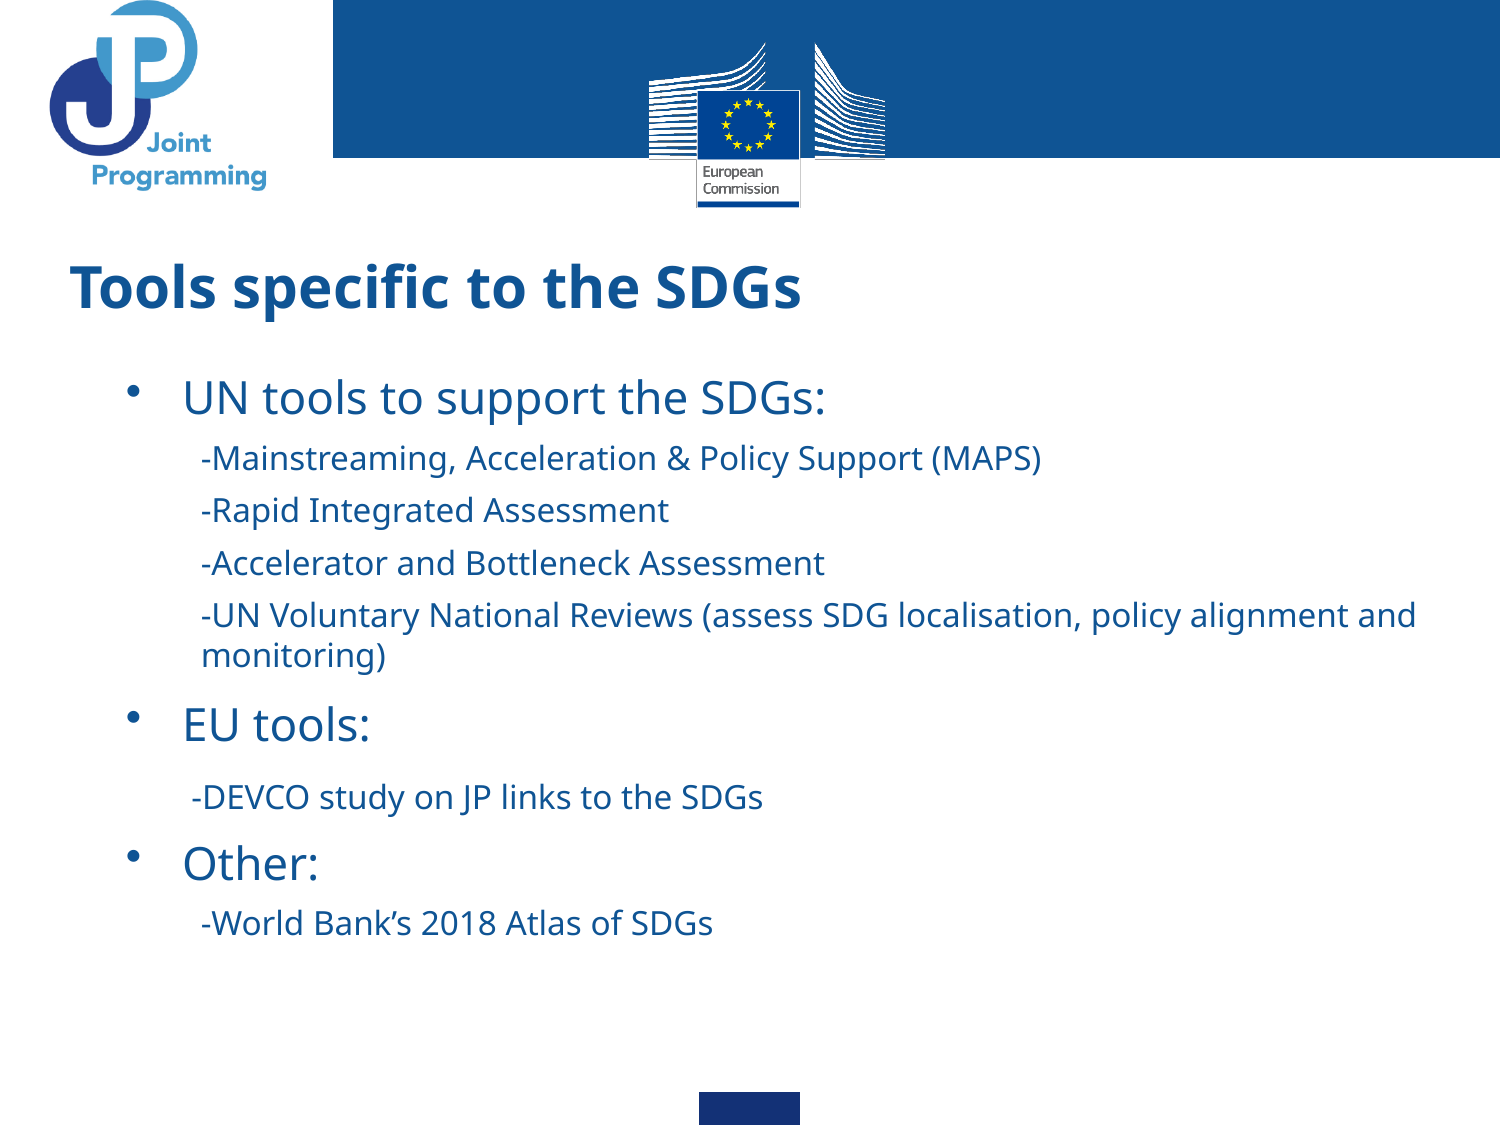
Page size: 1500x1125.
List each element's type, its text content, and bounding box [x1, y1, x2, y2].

list UN tools to support the SDGs: -Mainstreaming, Acceleration & Policy Support (MAPS) -Rapid Integrated Assessment -Accelerator and Bottleneck Assessment -UN Voluntary National Reviews (assess SDG localisation, policy alignment and monitoring) EU tools: -DEVCO study on JP links to the SDGs Other: -World Bank’s 2018 Atlas of SDGs [110, 361, 1459, 1024]
title Tools specific to the SDGs [39, 208, 1483, 362]
picture [649, 42, 885, 208]
picture [0, 0, 333, 195]
